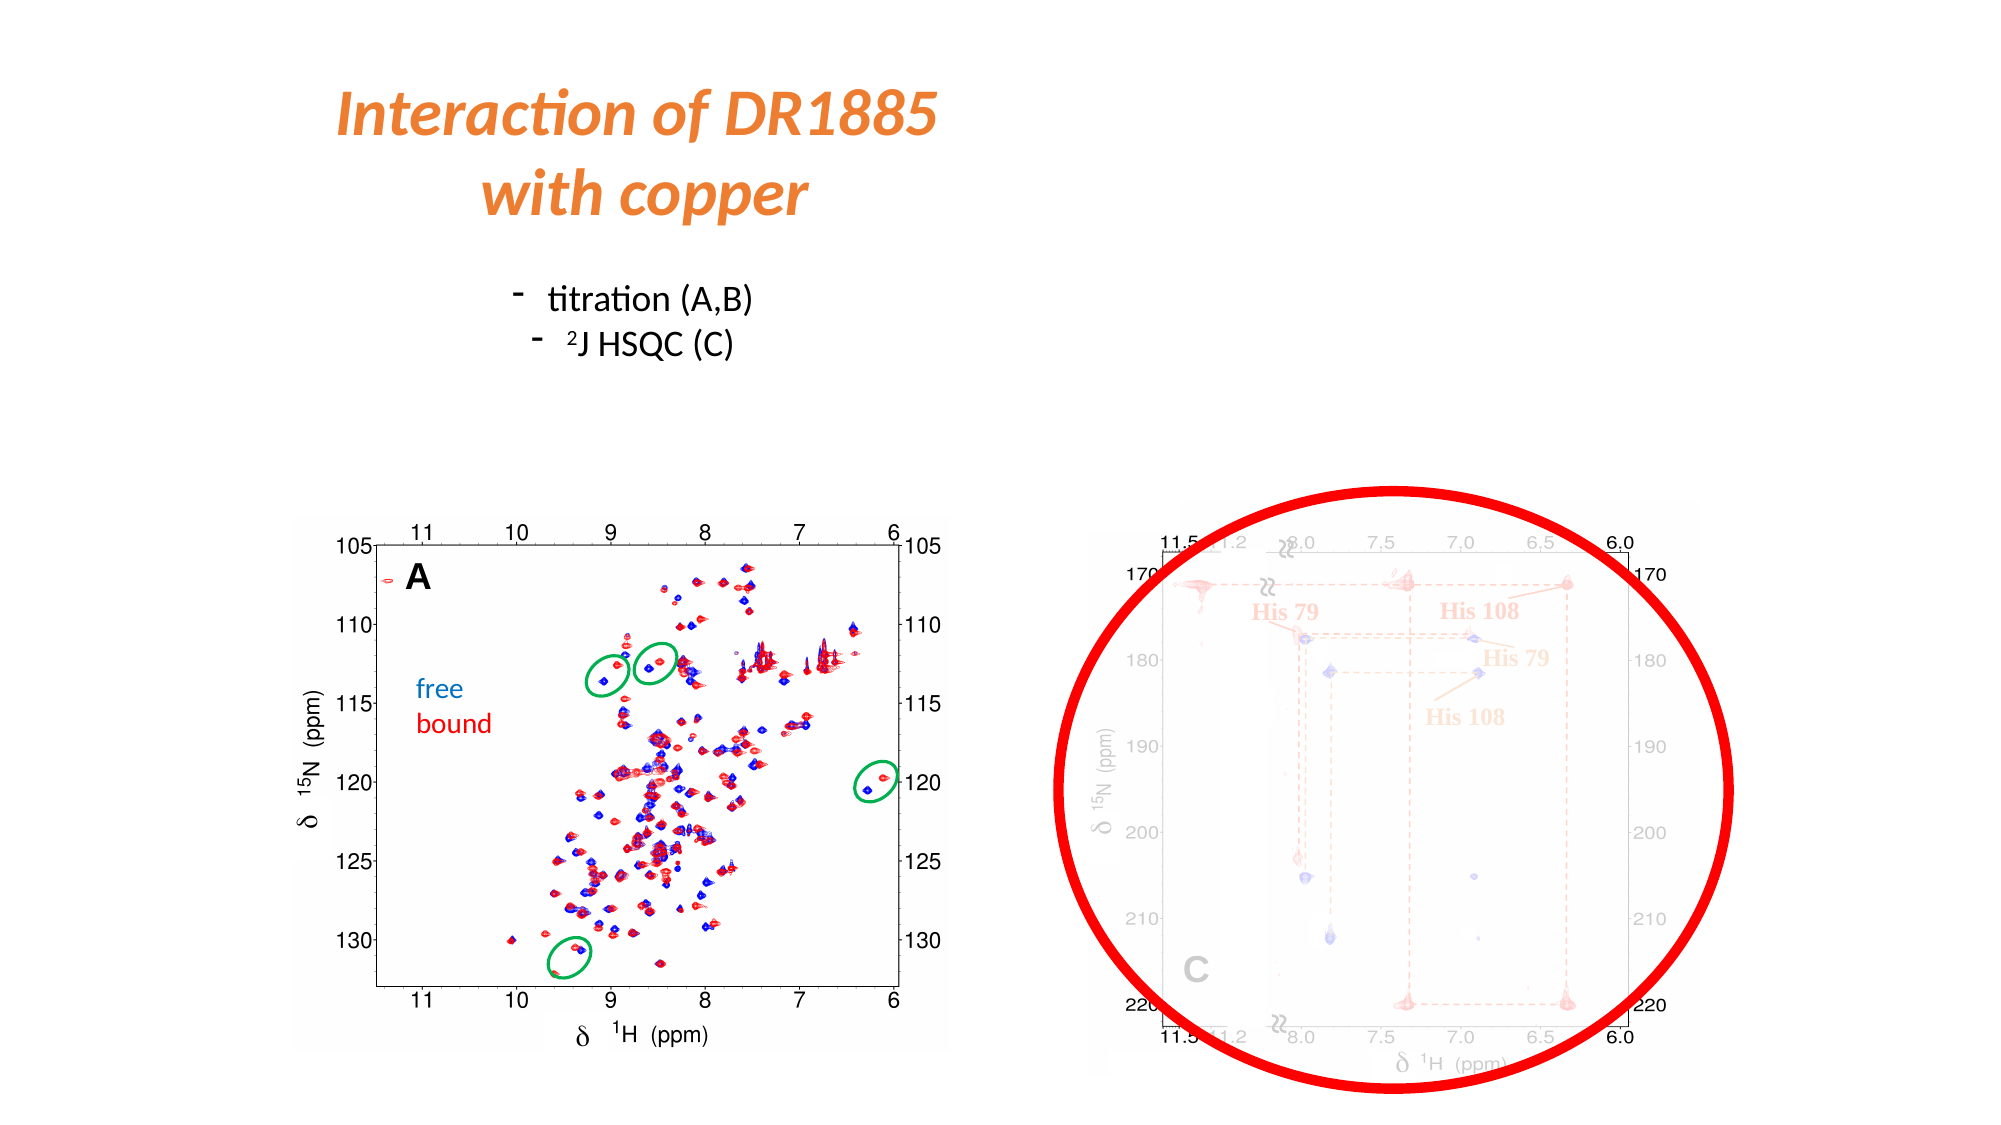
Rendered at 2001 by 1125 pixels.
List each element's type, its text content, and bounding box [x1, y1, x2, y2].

text_box [1700, 667, 1730, 912]
text_box [1310, 490, 1477, 500]
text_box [280, 516, 950, 1060]
text_box Interaction of DR1885 with copper titration (A,B) 2J HSQC (C) [320, 61, 969, 372]
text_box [1037, 500, 1700, 1088]
